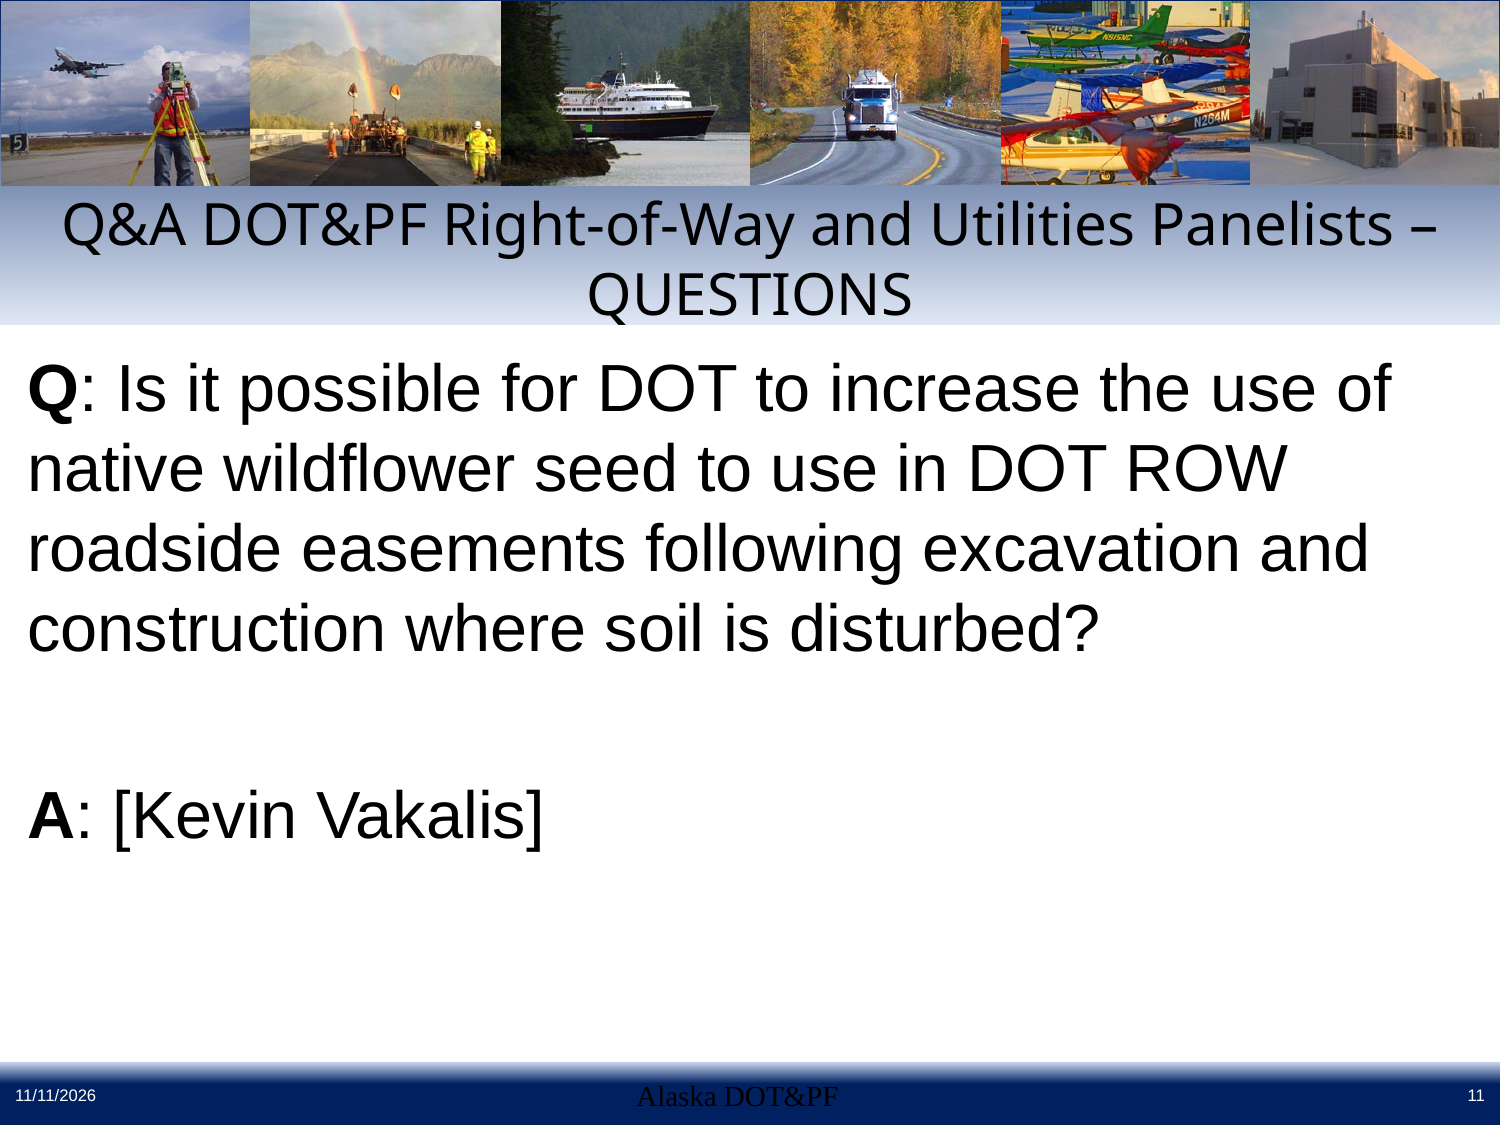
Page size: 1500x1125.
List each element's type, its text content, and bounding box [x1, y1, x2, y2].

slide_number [0, 1065, 350, 1125]
picture [1, 1, 1499, 186]
list Q: Is it possible for DOT to increase the use of native wildflower seed to use in DOT ROW roadside easements following excavation and construction where soil is disturbed? A: [Kevin Vakalis] [12, 337, 1488, 1050]
slide_number 11 [1149, 1065, 1500, 1125]
title Q&A DOT&PF Right-of-Way and Utilities Panelists – Questions [0, 189, 1500, 325]
footer Alaska DOT&PF [500, 1065, 975, 1125]
